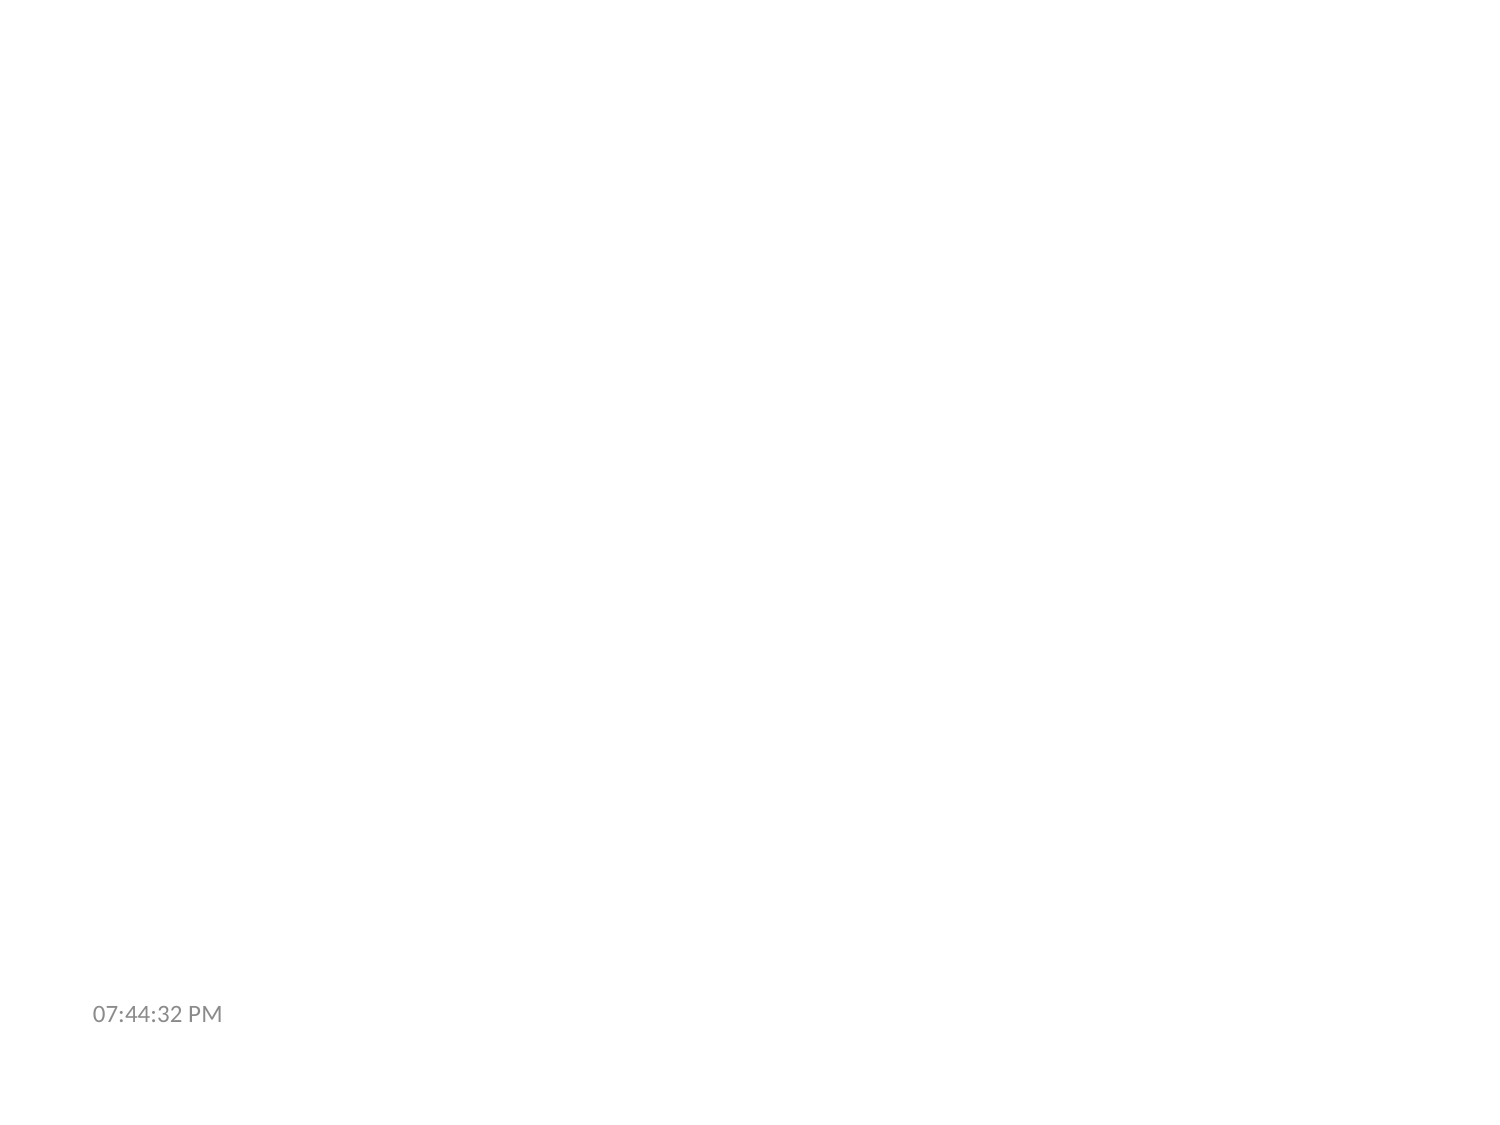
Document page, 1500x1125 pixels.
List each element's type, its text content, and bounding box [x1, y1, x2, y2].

text_box 3:35:09 PM [77, 982, 428, 1043]
